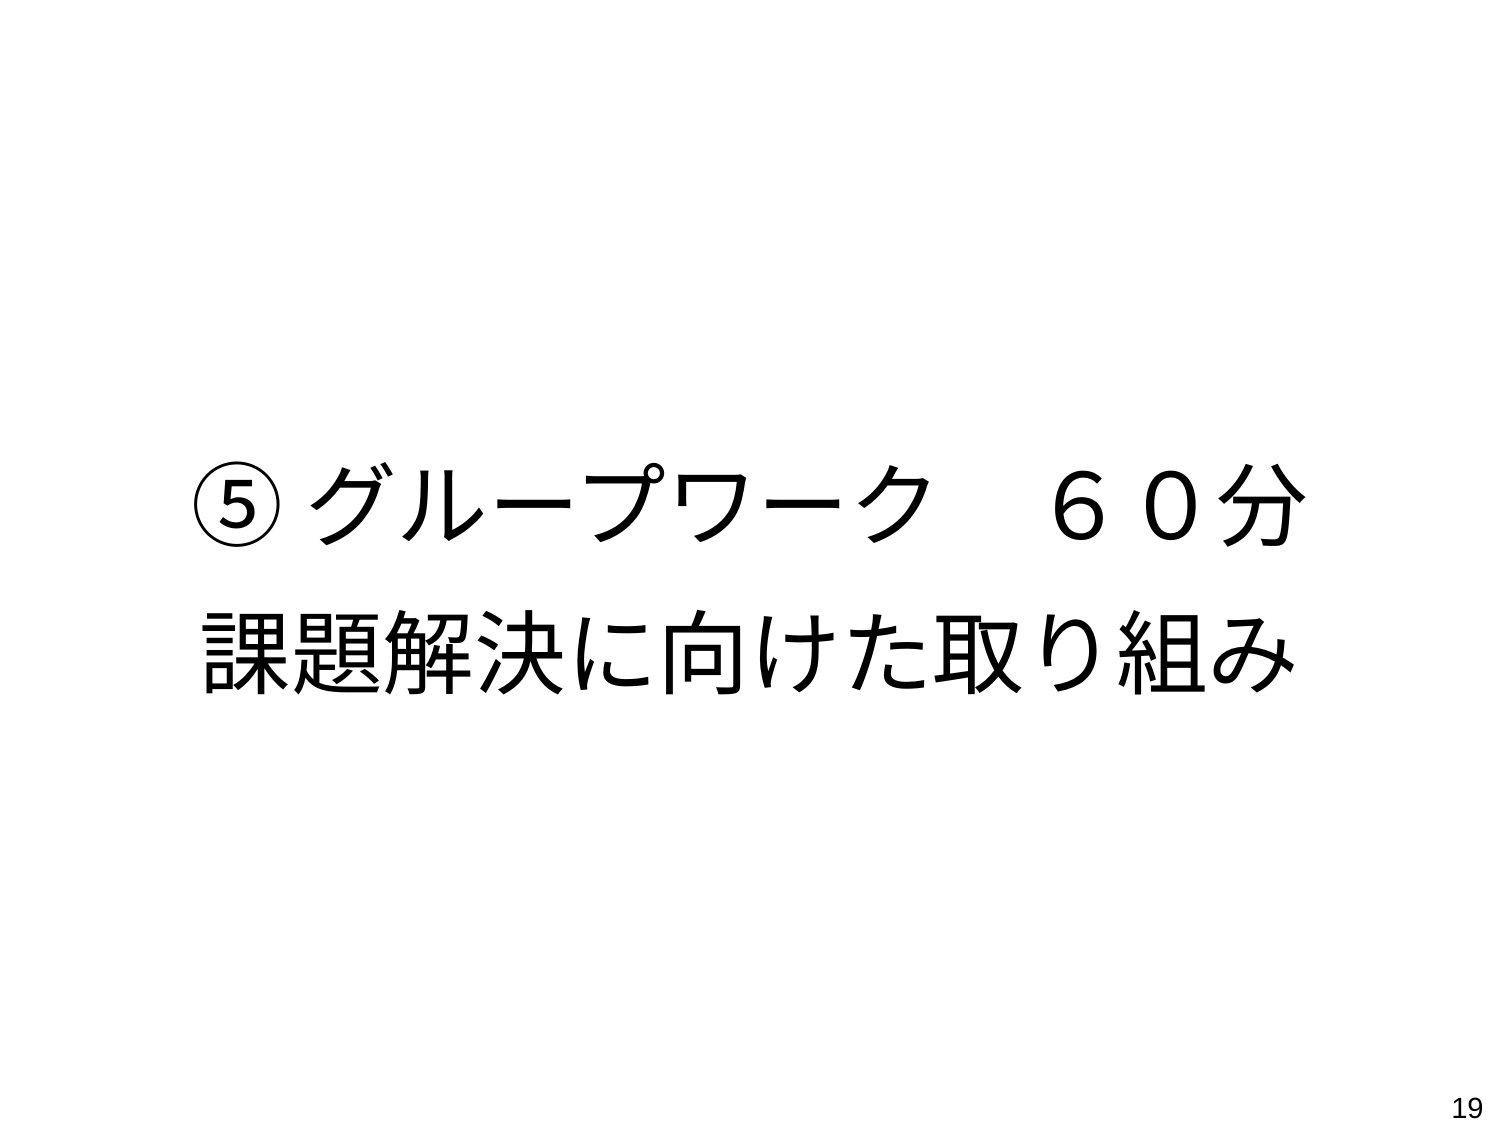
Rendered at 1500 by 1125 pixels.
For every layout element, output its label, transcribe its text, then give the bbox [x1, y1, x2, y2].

slide_number 19 [1148, 1081, 1499, 1125]
text_box 課題解決に向けた取り組み [74, 556, 1425, 745]
title ⑤グループワーク ６０分 [75, 408, 1425, 556]
